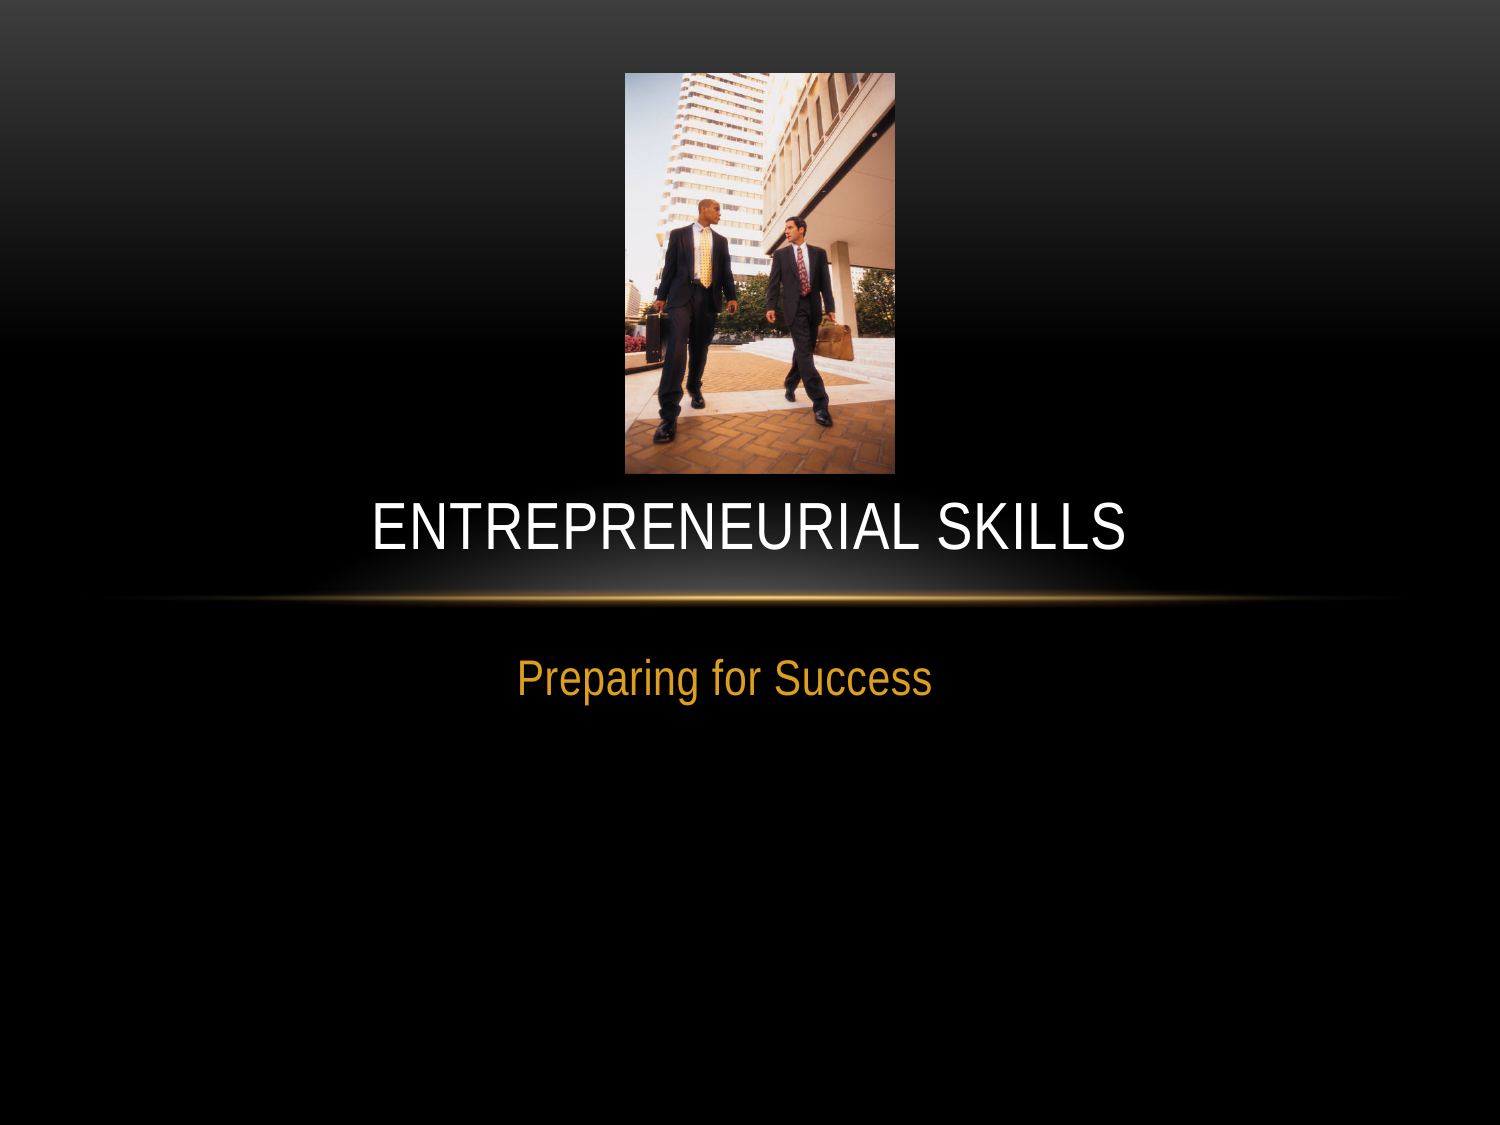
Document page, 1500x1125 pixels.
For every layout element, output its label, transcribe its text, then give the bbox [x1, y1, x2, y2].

subtitle Preparing for Success [200, 637, 1250, 925]
picture [0, 0, 1500, 750]
title Entrepreneurial skills [112, 329, 1388, 571]
